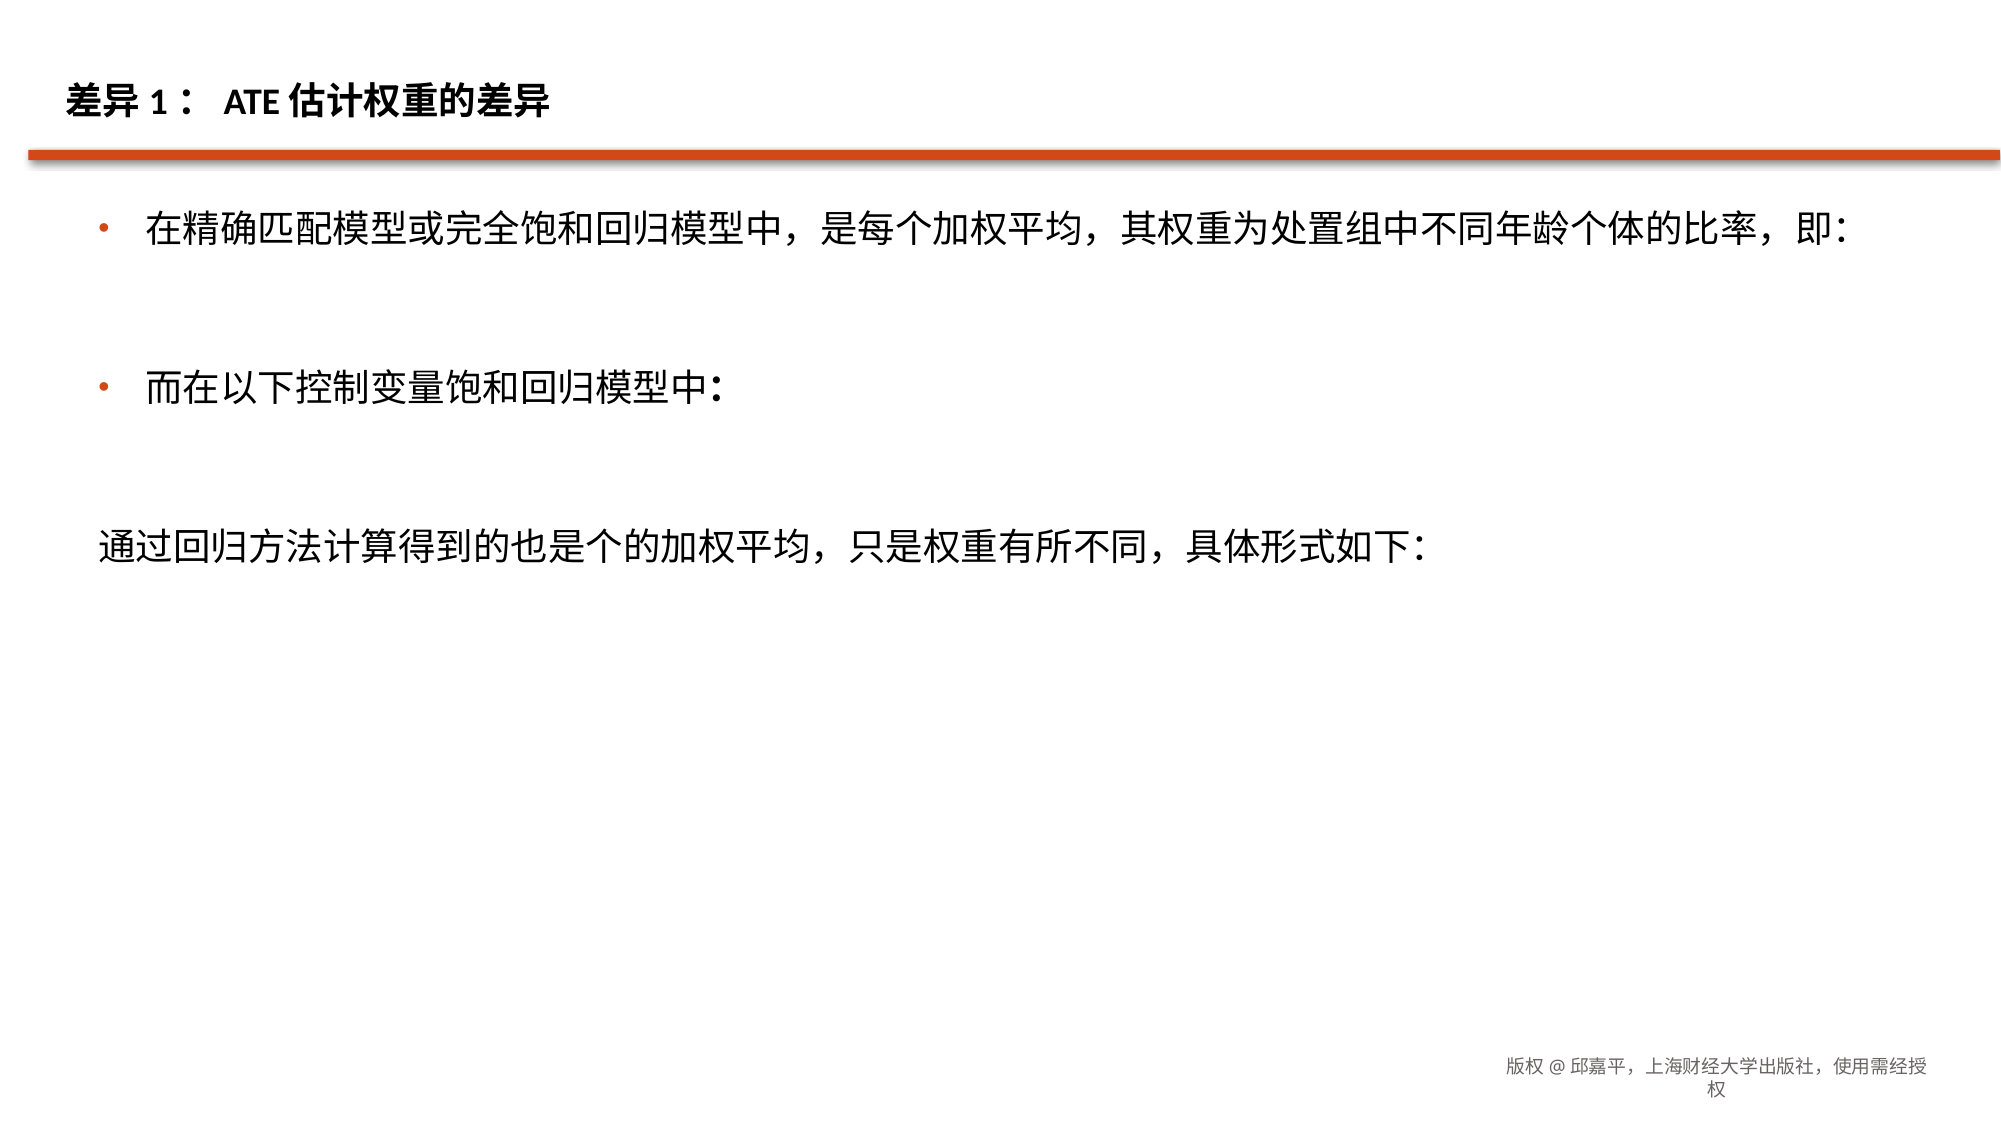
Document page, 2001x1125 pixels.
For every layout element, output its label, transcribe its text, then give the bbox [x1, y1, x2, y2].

title 差异1：ATE估计权重的差异 [50, 50, 1825, 138]
footer 版权@邱嘉平，上海财经大学出版社，使用需经授权 [1483, 1046, 1950, 1109]
